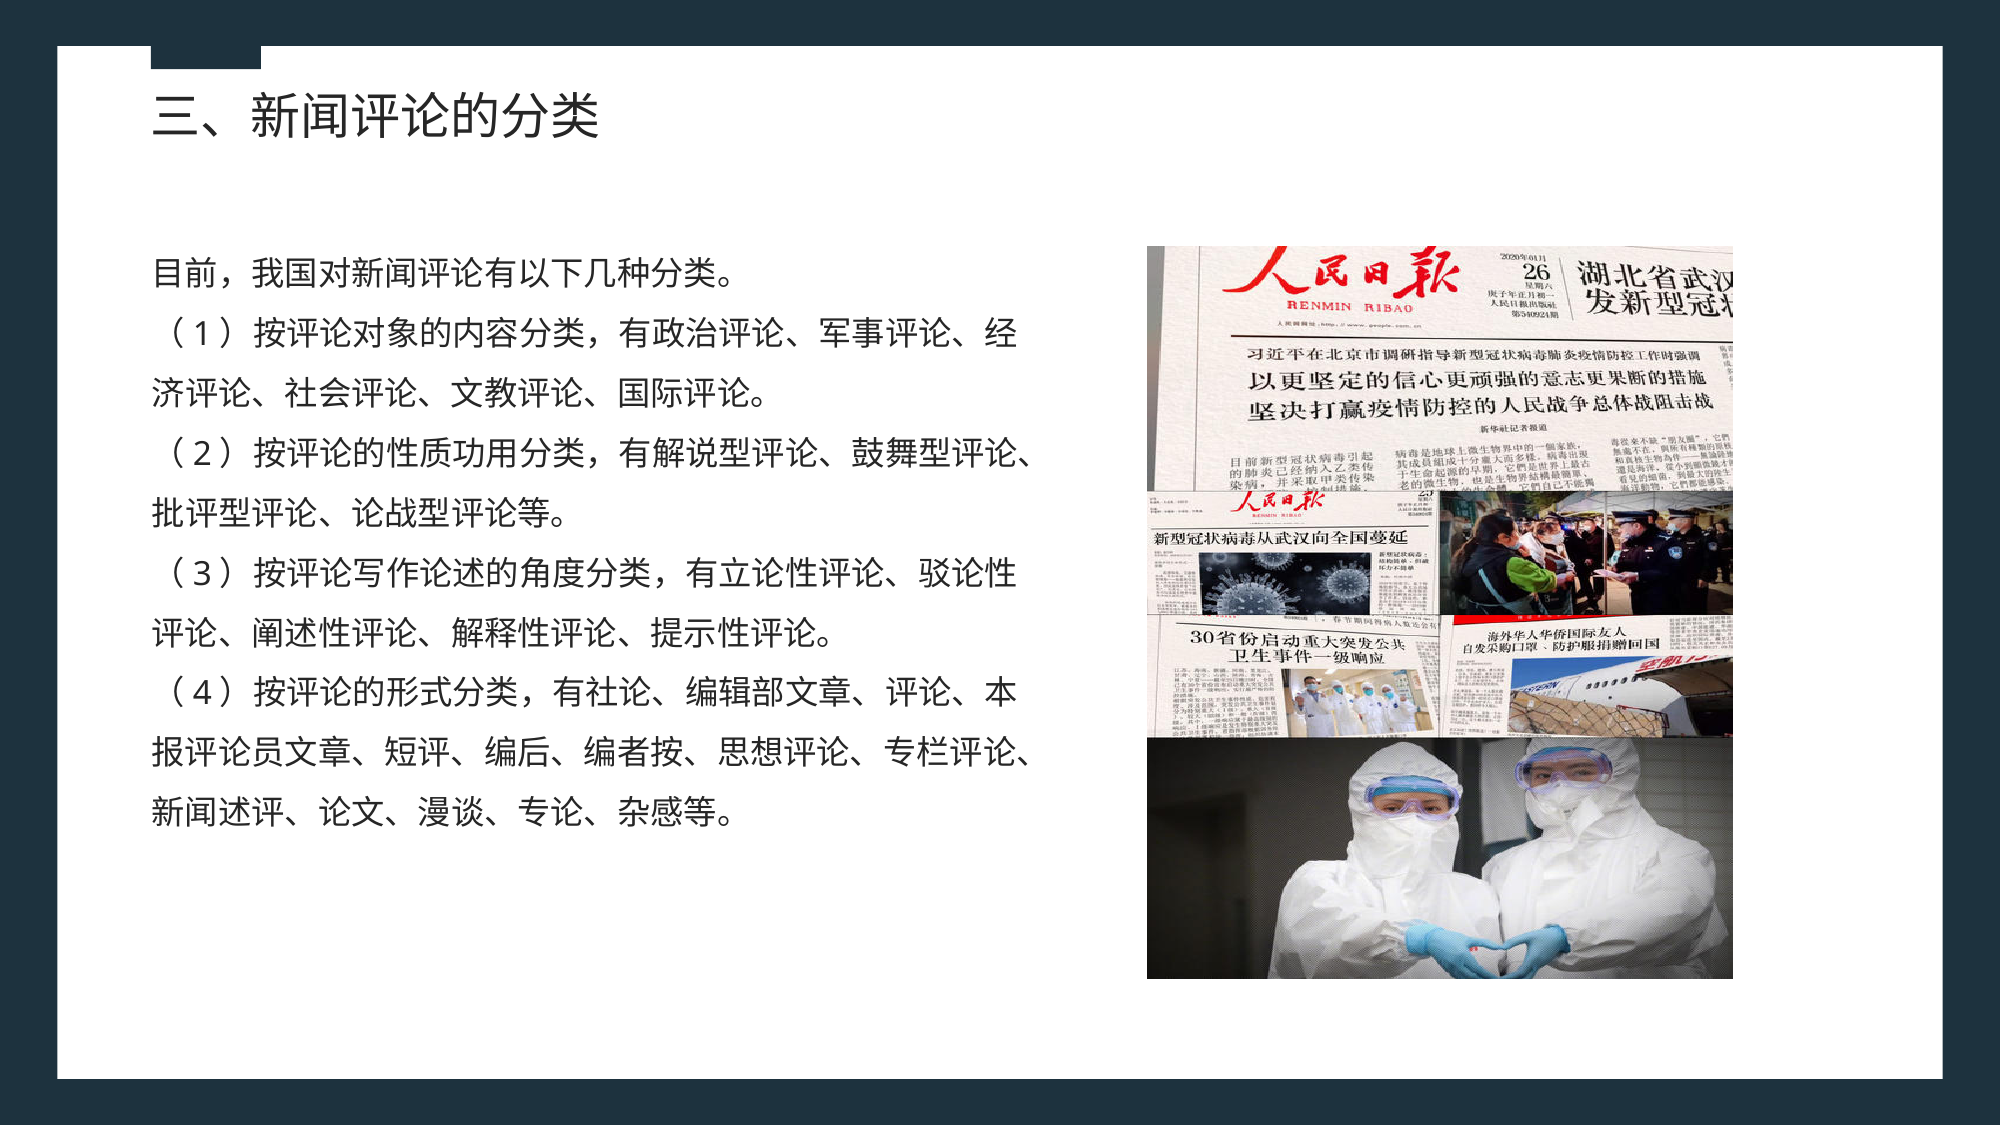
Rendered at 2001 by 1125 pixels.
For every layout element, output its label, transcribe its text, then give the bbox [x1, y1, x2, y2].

text_box 三、新闻评论的分类 [150, 77, 846, 152]
text_box 目前，我国对新闻评论有以下几种分类。 （1）按评论对象的内容分类，有政治评论、军事评论、经济评论、社会评论、文教评论、国际评论。 （2）按评论的性质功用分类，有解说型评论、鼓舞型评论、批评型评论、论战型评论等。 （3）按评论写作论述的角度分类，有立论性评论、驳论性评论、阐述性评论、解释性评论、提示性评论。 （4）按评论的形式分类，有社论、编辑部文章、评论、本报评论员文章、短评、编后、编者按、思想评论、专栏评论、新闻述评、论文、漫谈、专论、杂感等。 [137, 225, 1063, 839]
picture [1147, 246, 1733, 979]
